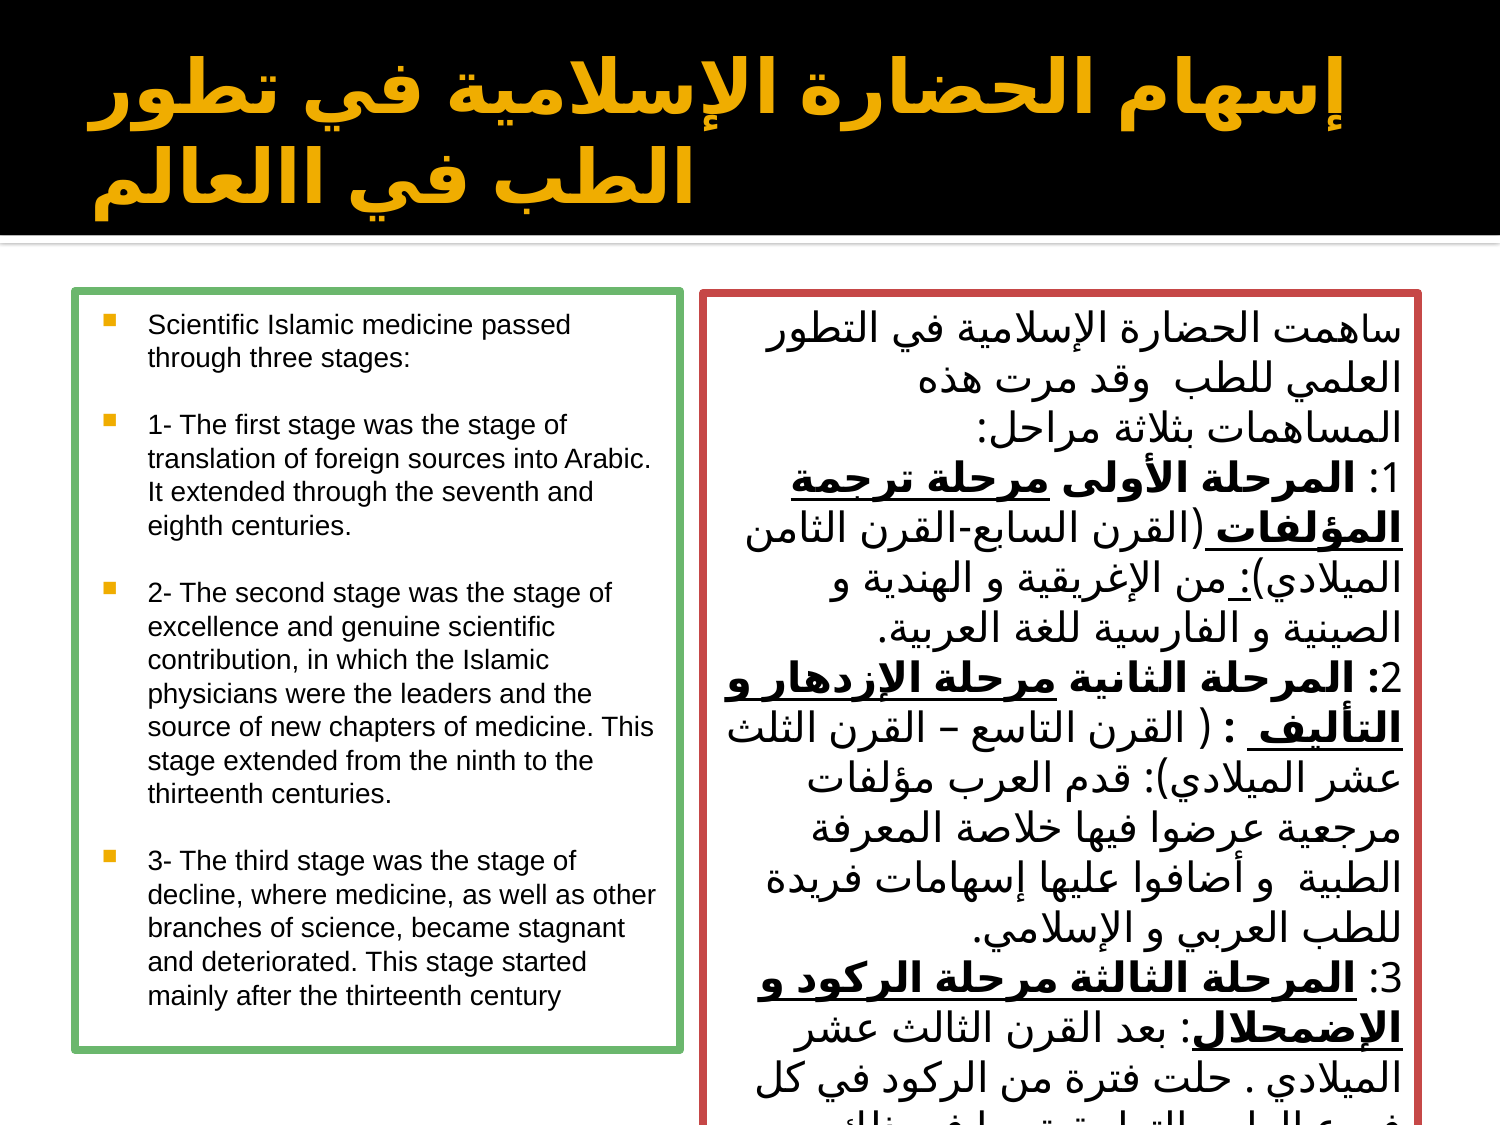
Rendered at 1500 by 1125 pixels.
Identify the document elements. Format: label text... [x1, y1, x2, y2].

title إسهام الحضارة الإسلامية في تطور الطب في االعالم [75, 25, 1425, 231]
text_box ساهمت الحضارة الإسلامية في التطور العلمي للطب وقد مرت هذه المساهمات بثلاثة مراحل: 1: المرحلة الأولى مرحلة ترجمة المؤلفات (القرن السابع-القرن الثامن الميلادي): من الإغريقية و الهندية و الصينية و الفارسية للغة العربية. 2: المرحلة الثانية مرحلة الإزدهار و التأليف : ( القرن التاسع – القرن الثلث عشر الميلادي): قدم العرب مؤلفات مرجعية عرضوا فيها خلاصة المعرفة الطبية و أضافوا عليها إسهامات فريدة للطب العربي و الإسلامي. 3: المرحلة الثالثة مرحلة الركود و الإضمحلال: بعد القرن الثالث عشر الميلادي . حلت فترة من الركود في كل فروع العلوم التطبيقية بما في ذلك الطب. [699, 289, 1422, 1125]
list Scientific Islamic medicine passed through three stages: 1- The first stage was the stage of translation of foreign sources into Arabic. It extended through the seventh and eighth centuries. 2- The second stage was the stage of excellence and genuine scientific contribution, in which the Islamic physicians were the leaders and the source of new chapters of medicine. This stage extended from the ninth to the thirteenth centuries. 3- The third stage was the stage of decline, where medicine, as well as other branches of science, became stagnant and deteriorated. This stage started mainly after the thirteenth century [71, 287, 684, 1054]
